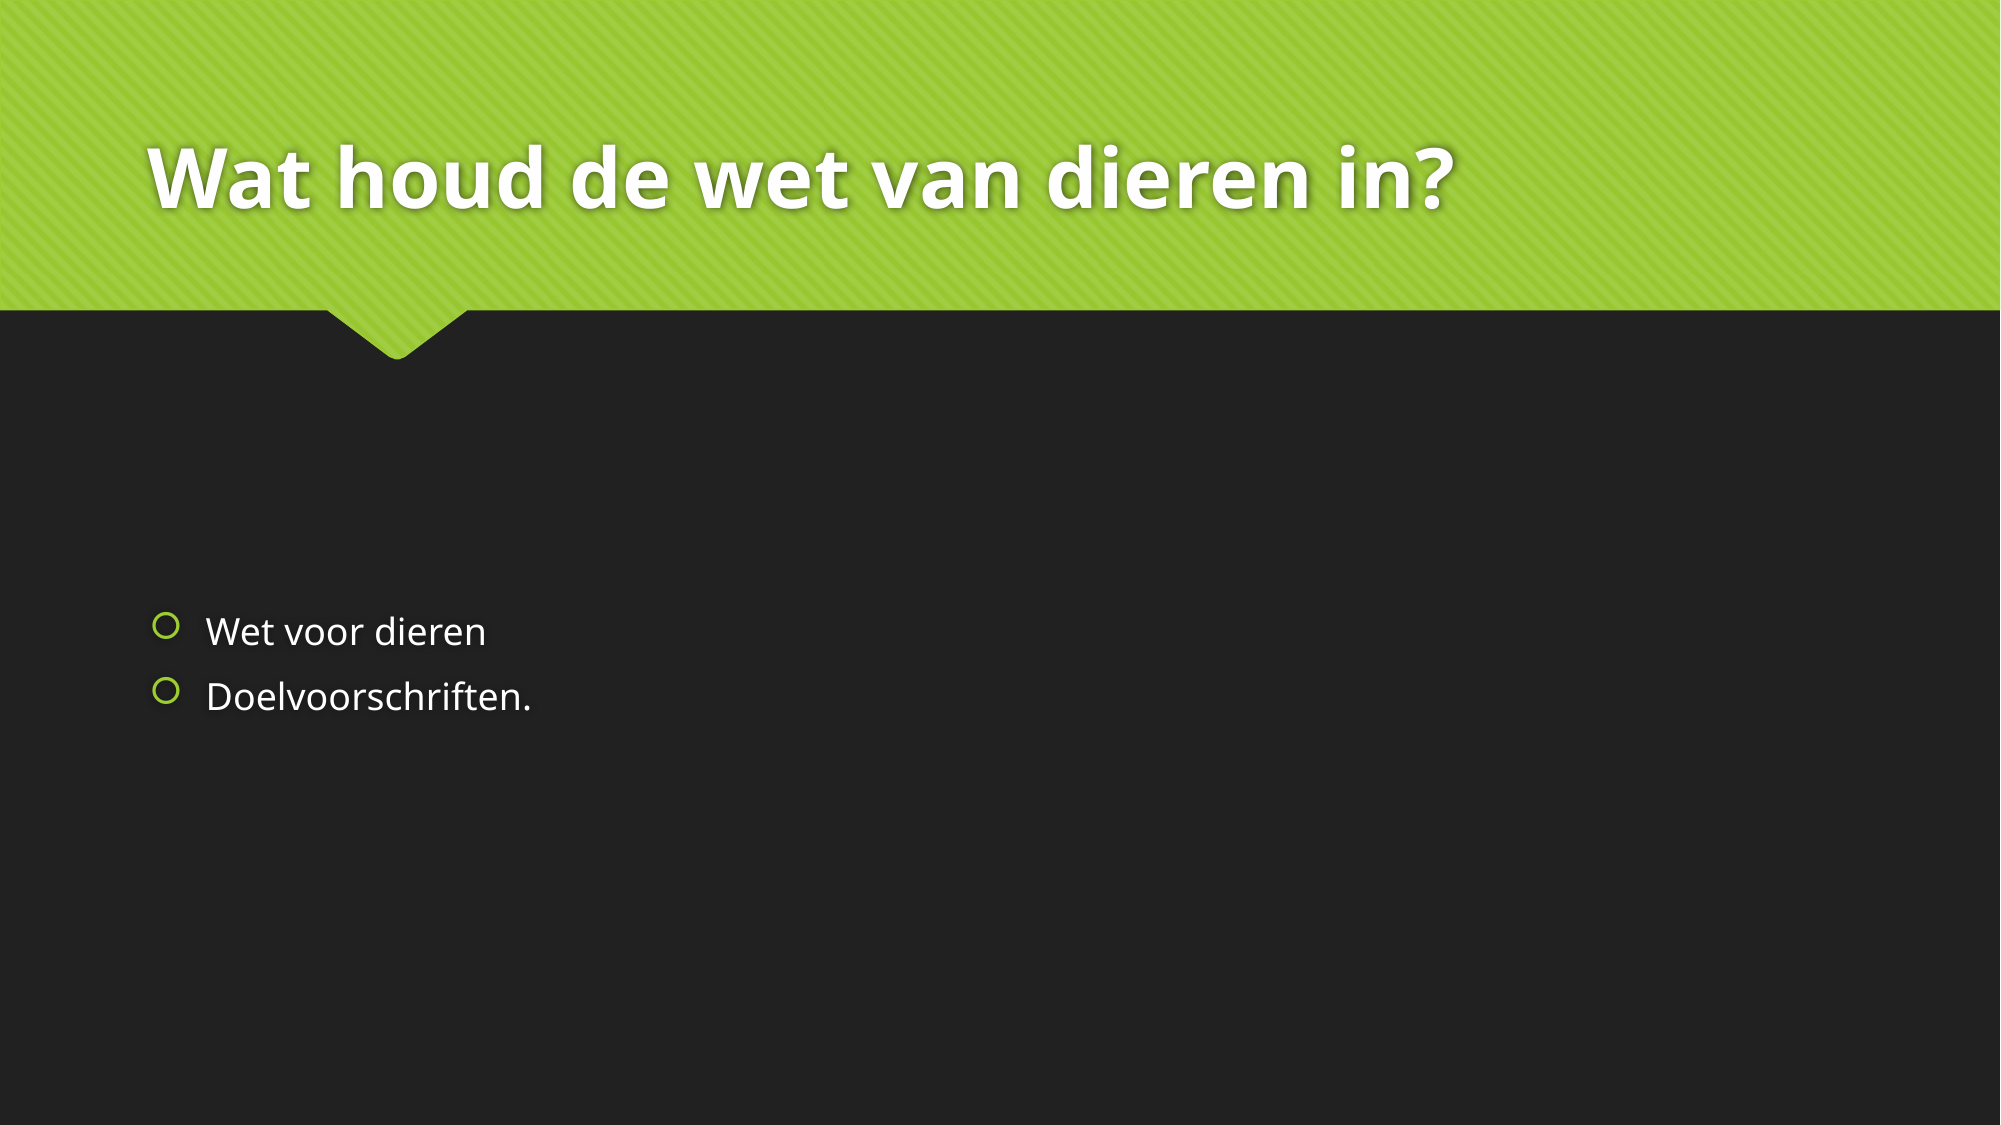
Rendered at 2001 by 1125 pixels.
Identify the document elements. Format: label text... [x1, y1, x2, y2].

list Wet voor dieren Doelvoorschriften. [134, 364, 1866, 962]
title Wat houd de wet van dieren in? [132, 73, 1868, 233]
